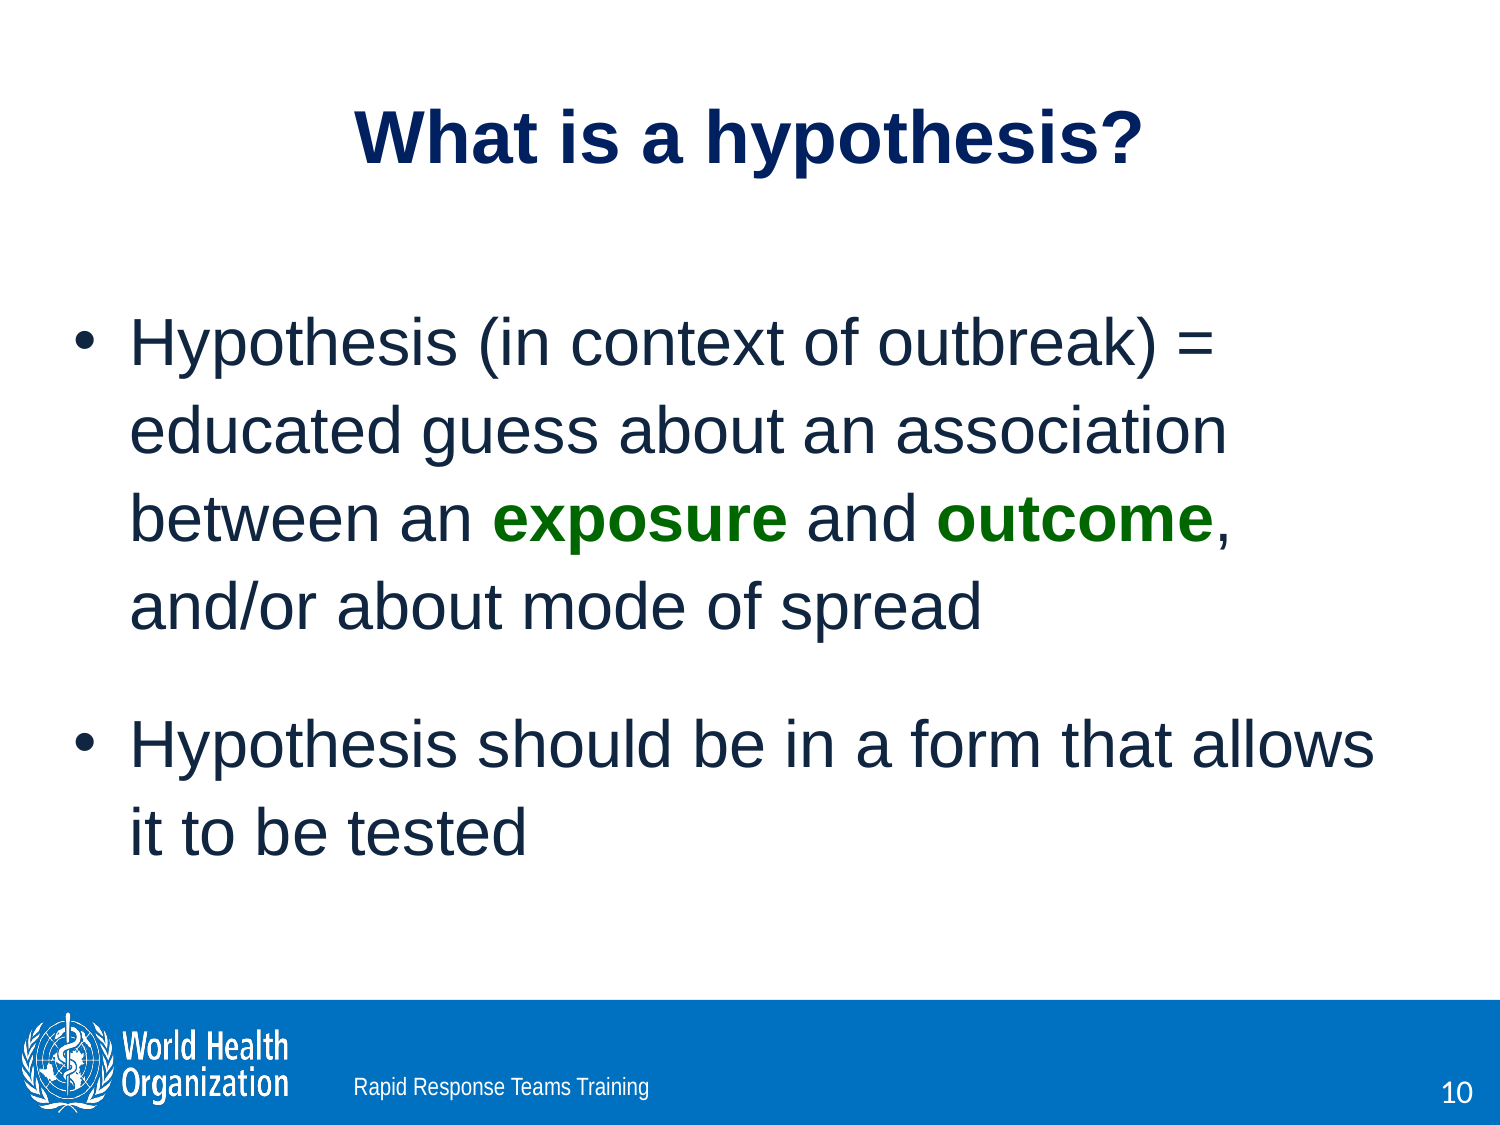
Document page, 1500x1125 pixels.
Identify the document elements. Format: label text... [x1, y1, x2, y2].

text_box What is a hypothesis? [62, 81, 1439, 244]
picture [21, 1012, 288, 1113]
text_box Hypothesis (in context of outbreak) = educated guess about an association between an exposure and outcome, and/or about mode of spread Hypothesis should be in a form that allows it to be tested [58, 283, 1437, 1071]
